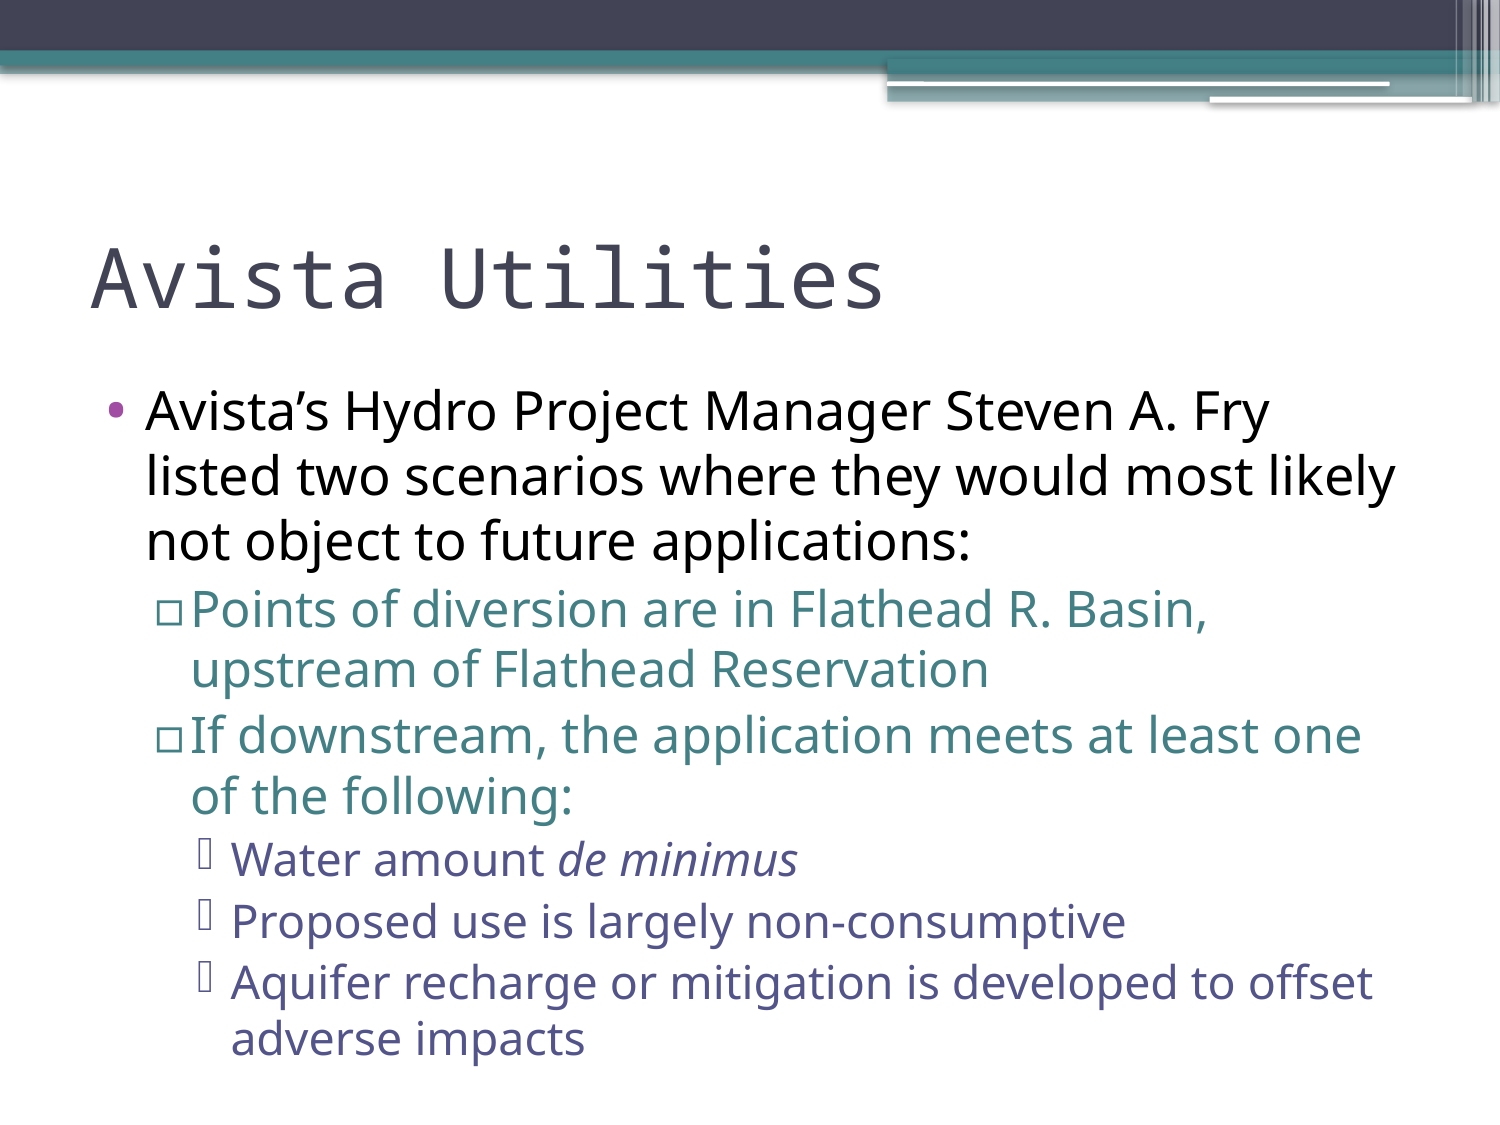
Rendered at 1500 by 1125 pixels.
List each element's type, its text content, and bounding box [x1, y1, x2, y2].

title Avista Utilities [75, 187, 1425, 363]
list Avista’s Hydro Project Manager Steven A. Fry listed two scenarios where they would most likely not object to future applications: Points of diversion are in Flathead R. Basin, upstream of Flathead Reservation If downstream, the application meets at least one of the following: Water amount de minimus Proposed use is largely non-consumptive Aquifer recharge or mitigation is developed to offset adverse impacts [75, 368, 1425, 1079]
